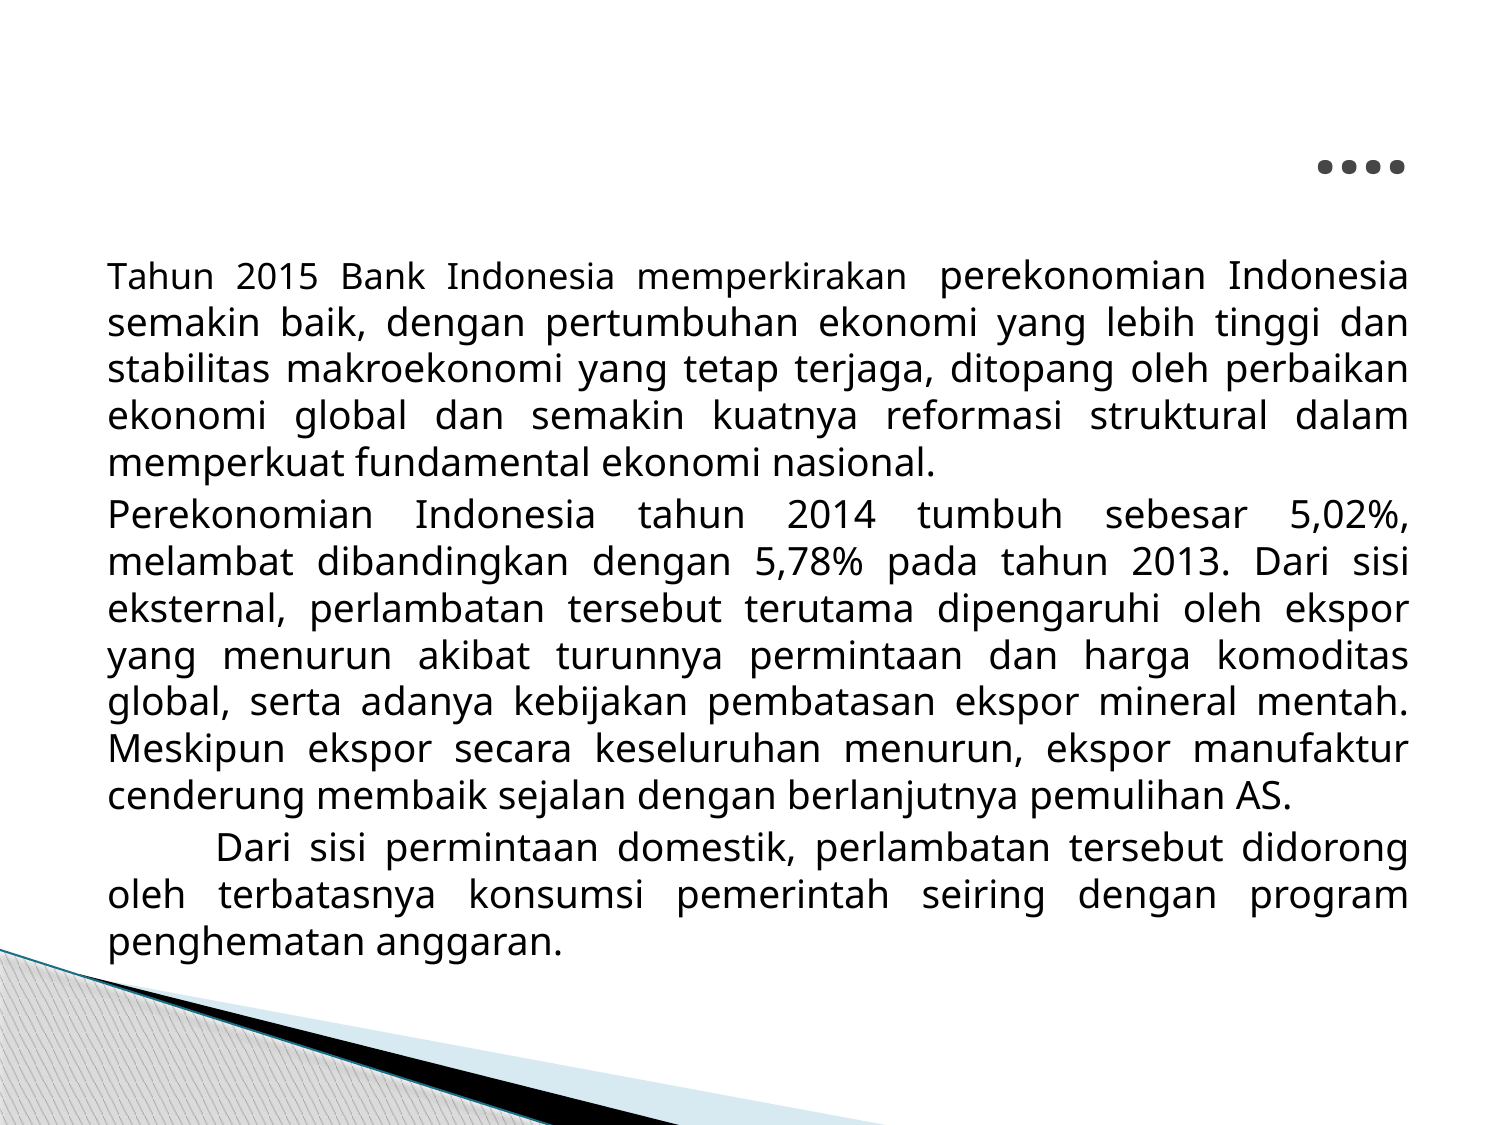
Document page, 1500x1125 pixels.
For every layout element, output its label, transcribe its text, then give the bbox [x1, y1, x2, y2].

title .... [75, 45, 1425, 233]
list Tahun 2015 Bank Indonesia memperkirakan perekonomian Indonesia semakin baik, dengan pertumbuhan ekonomi yang lebih tinggi dan stabilitas makroekonomi yang tetap terjaga, ditopang oleh perbaikan ekonomi global dan semakin kuatnya reformasi struktural dalam memperkuat fundamental ekonomi nasional. Perekonomian Indonesia tahun 2014 tumbuh sebesar 5,02%, melambat dibandingkan dengan 5,78% pada tahun 2013. Dari sisi eksternal, perlambatan tersebut terutama dipengaruhi oleh ekspor yang menurun akibat turunnya permintaan dan harga komoditas global, serta adanya kebijakan pembatasan ekspor mineral mentah. Meskipun ekspor secara keseluruhan menurun, ekspor manufaktur cenderung membaik sejalan dengan berlanjutnya pemulihan AS. Dari sisi permintaan domestik, perlambatan tersebut didorong oleh terbatasnya konsumsi pemerintah seiring dengan program penghematan anggaran. [75, 242, 1425, 986]
